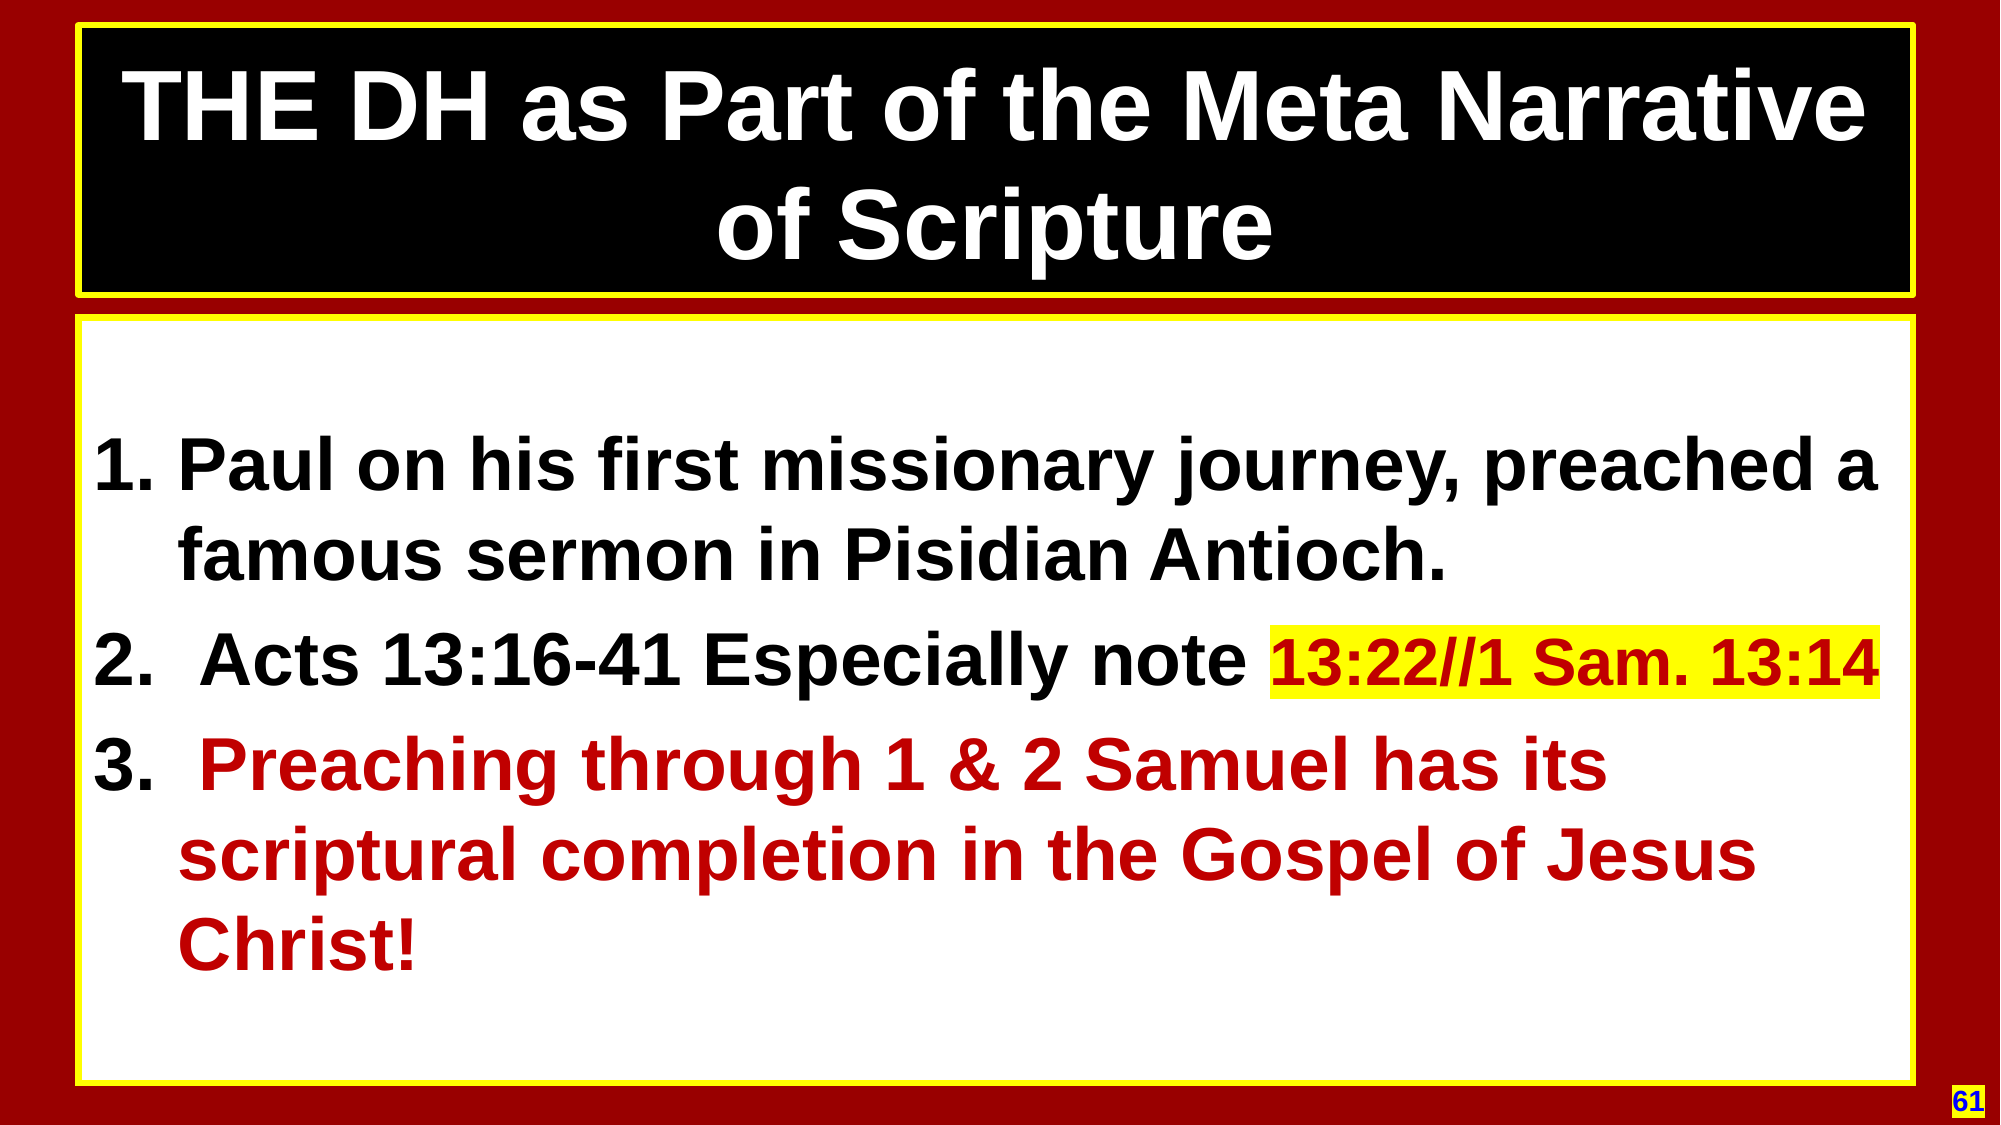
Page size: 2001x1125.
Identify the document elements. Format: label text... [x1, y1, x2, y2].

list Paul on his first missionary journey, preached a famous sermon in Pisidian Antioch. Acts 13:16-41 Especially note 13:22//1 Sam. 13:14 Preaching through 1 & 2 Samuel has its scriptural completion in the Gospel of Jesus Christ! [78, 317, 1913, 1084]
title THE DH as Part of the Meta Narrative of Scripture [78, 24, 1913, 295]
slide_number 61 [1649, 1060, 2000, 1125]
